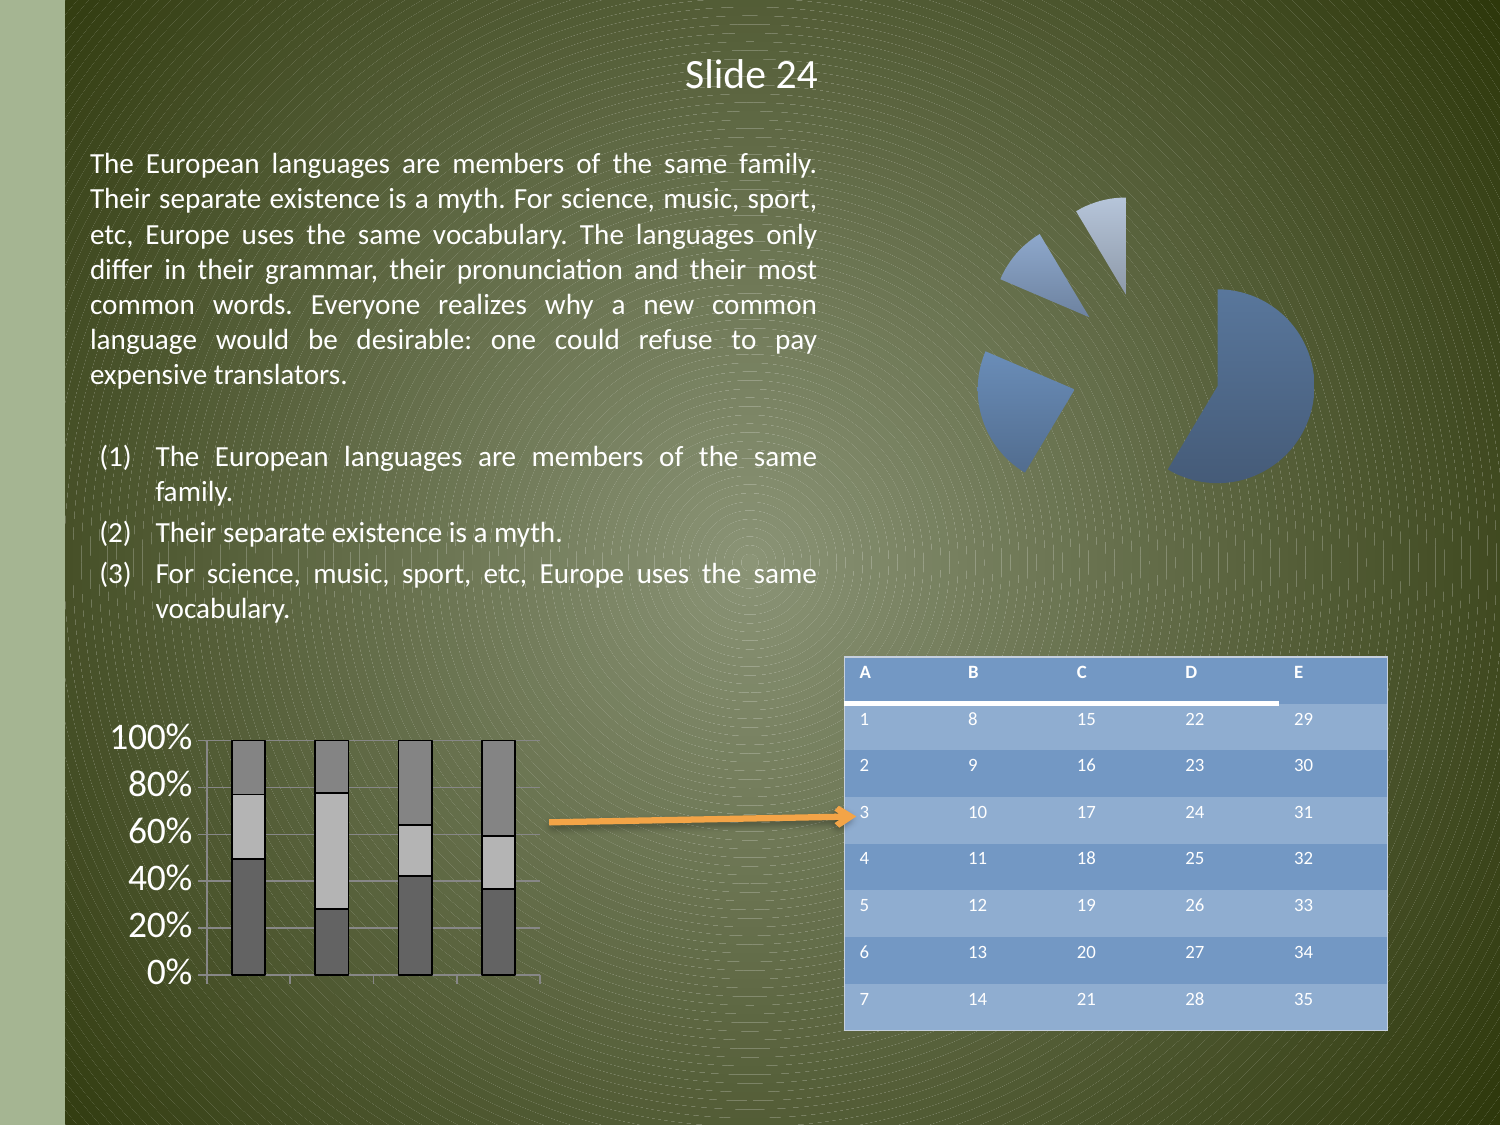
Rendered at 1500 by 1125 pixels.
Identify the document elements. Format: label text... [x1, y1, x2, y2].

table_cell 23 [1170, 750, 1279, 797]
title Slide 24 [76, 30, 1427, 114]
chart [844, 125, 1448, 551]
table_cell 1 [845, 706, 953, 750]
table_cell 11 [953, 844, 1062, 890]
table_cell 26 [1170, 890, 1279, 937]
table_cell 5 [845, 890, 953, 937]
chart [100, 715, 550, 1000]
table_cell 8 [953, 706, 1062, 750]
table_cell 10 [953, 797, 1062, 844]
table_cell 21 [1062, 984, 1170, 1030]
list The European languages are members of the same family. Their separate existence is a myth. For science, music, sport, etc, Europe uses the same vocabulary. The languages only differ in their grammar, their pronunciation and their most common words. Everyone realizes why a new common language would be desirable: one could refuse to pay expensive translators. The European languages are members of the same family. Their separate existence is a myth. For science, music, sport, etc, Europe uses the same vocabulary. [75, 137, 833, 1005]
table_cell 25 [1170, 844, 1279, 890]
table_header C [1062, 658, 1170, 701]
table_cell 3 [845, 797, 953, 844]
table_cell 13 [953, 937, 1062, 984]
table_cell 27 [1170, 937, 1279, 984]
table_cell 6 [845, 937, 953, 984]
table_cell 33 [1279, 890, 1387, 937]
table_cell 20 [1062, 937, 1170, 984]
table_cell 15 [1062, 706, 1170, 750]
table_cell 24 [1170, 797, 1279, 844]
table_cell 30 [1279, 750, 1387, 797]
table_cell 19 [1062, 890, 1170, 937]
table_cell 31 [1279, 797, 1387, 844]
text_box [548, 816, 857, 823]
table_cell 32 [1279, 844, 1387, 890]
table_cell 28 [1170, 984, 1279, 1030]
table_cell 7 [845, 984, 953, 1030]
table_cell 14 [953, 984, 1062, 1030]
table_cell 34 [1279, 937, 1387, 984]
table_header B [953, 658, 1062, 701]
table_cell 17 [1062, 797, 1170, 844]
table_header D [1170, 658, 1279, 701]
table_cell 18 [1062, 844, 1170, 890]
table_cell 22 [1170, 706, 1279, 750]
table_header E [1279, 658, 1387, 704]
table_cell 35 [1279, 984, 1387, 1030]
table_cell 29 [1279, 704, 1387, 750]
table_cell 9 [953, 750, 1062, 797]
table_cell 12 [953, 890, 1062, 937]
table_cell 16 [1062, 750, 1170, 797]
table_cell 4 [845, 844, 953, 890]
table_cell 2 [845, 750, 953, 797]
table_header A [845, 658, 953, 701]
